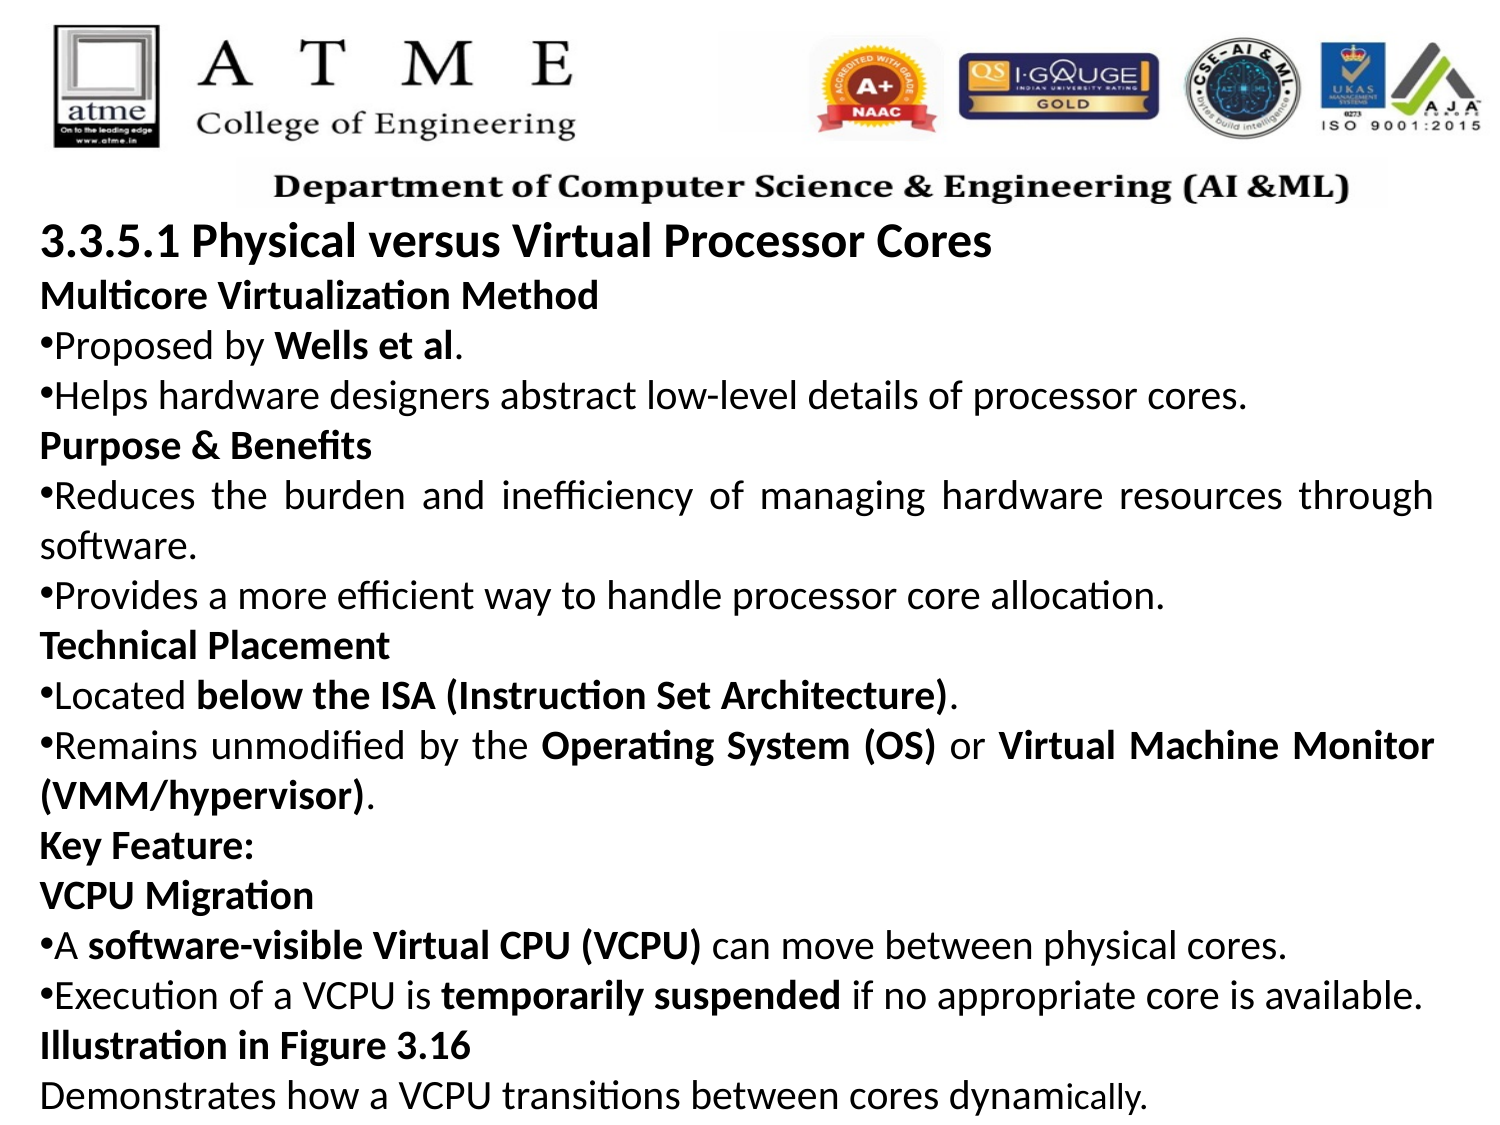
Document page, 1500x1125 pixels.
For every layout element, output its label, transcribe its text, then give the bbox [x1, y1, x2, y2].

picture [24, 0, 1500, 226]
text_box 3.3.5.1 Physical versus Virtual Processor Cores Multicore Virtualization Method Proposed by Wells et al. Helps hardware designers abstract low-level details of processor cores. Purpose & Benefits Reduces the burden and inefficiency of managing hardware resources through software. Provides a more efficient way to handle processor core allocation. Technical Placement Located below the ISA (Instruction Set Architecture). Remains unmodified by the Operating System (OS) or Virtual Machine Monitor (VMM/hypervisor). Key Feature: VCPU Migration A software-visible Virtual CPU (VCPU) can move between physical cores. Execution of a VCPU is temporarily suspended if no appropriate core is available. Illustration in Figure 3.16 Demonstrates how a VCPU transitions between cores dynamically. [24, 233, 1450, 1125]
